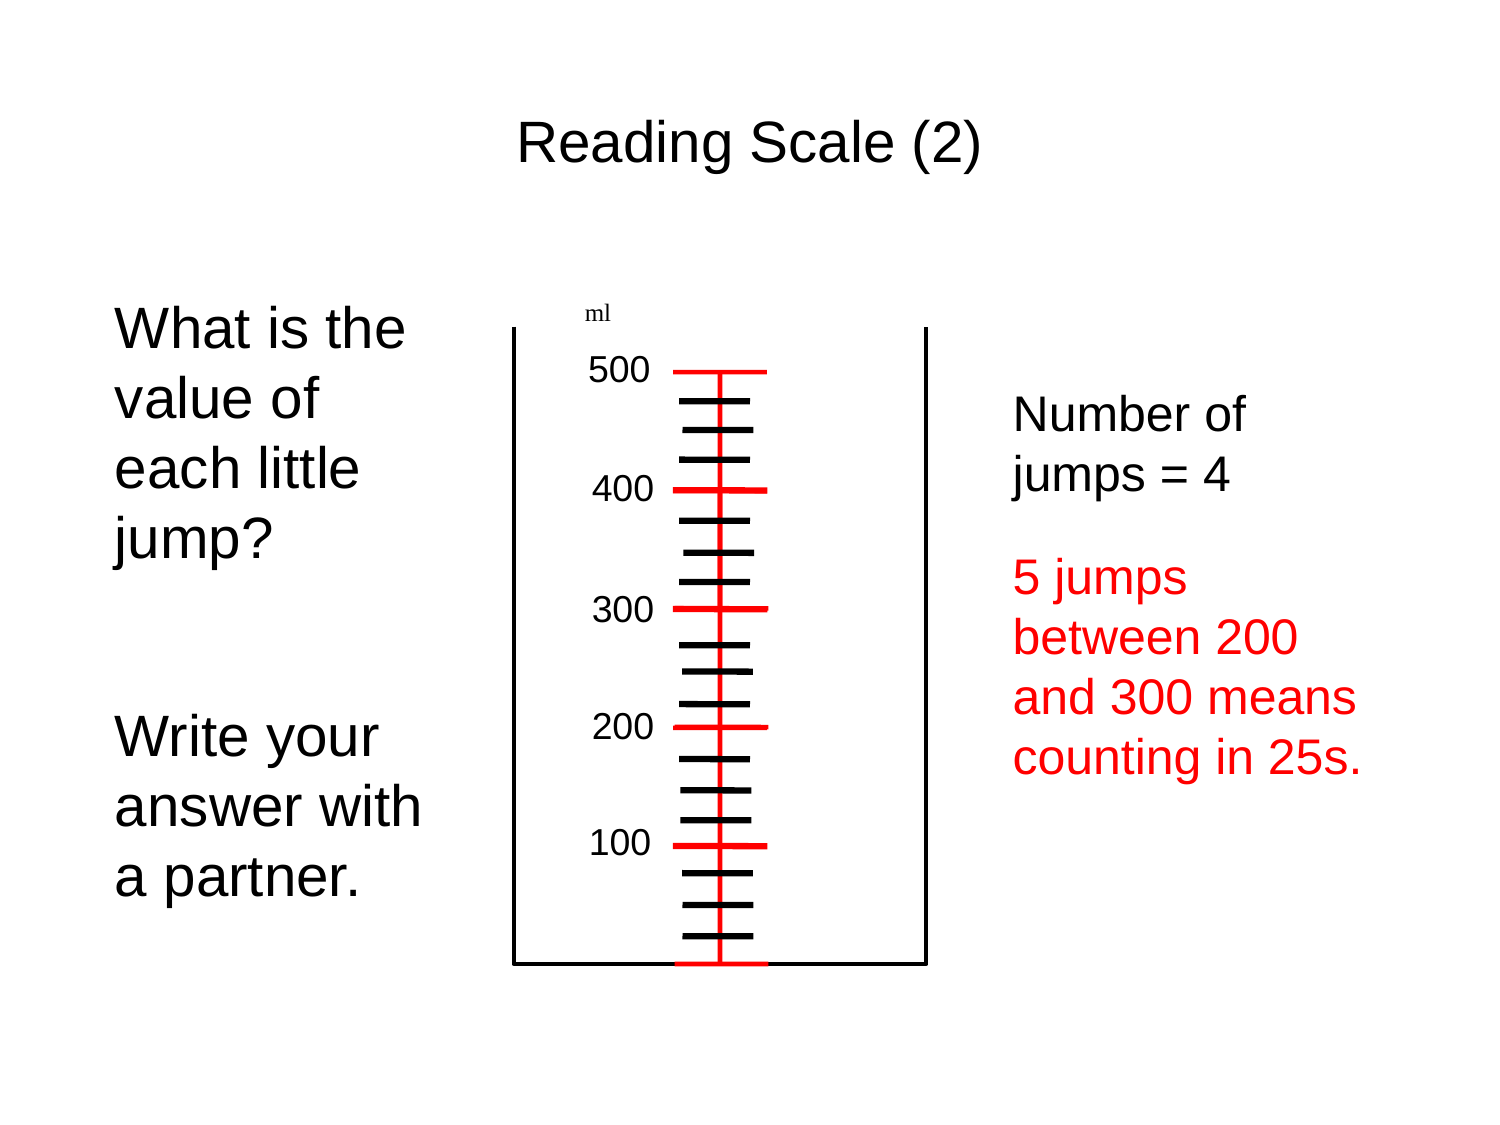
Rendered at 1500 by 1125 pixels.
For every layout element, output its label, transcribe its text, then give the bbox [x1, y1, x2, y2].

text_box Number of jumps = 4 [997, 373, 1400, 509]
title Reading Scale (2) [74, 44, 1426, 233]
text_box 5 jumps between 200 and 300 means counting in 25s. [997, 537, 1400, 793]
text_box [513, 288, 927, 965]
text_box What is the value of each little jump? Write your answer with a partner. [100, 282, 467, 916]
